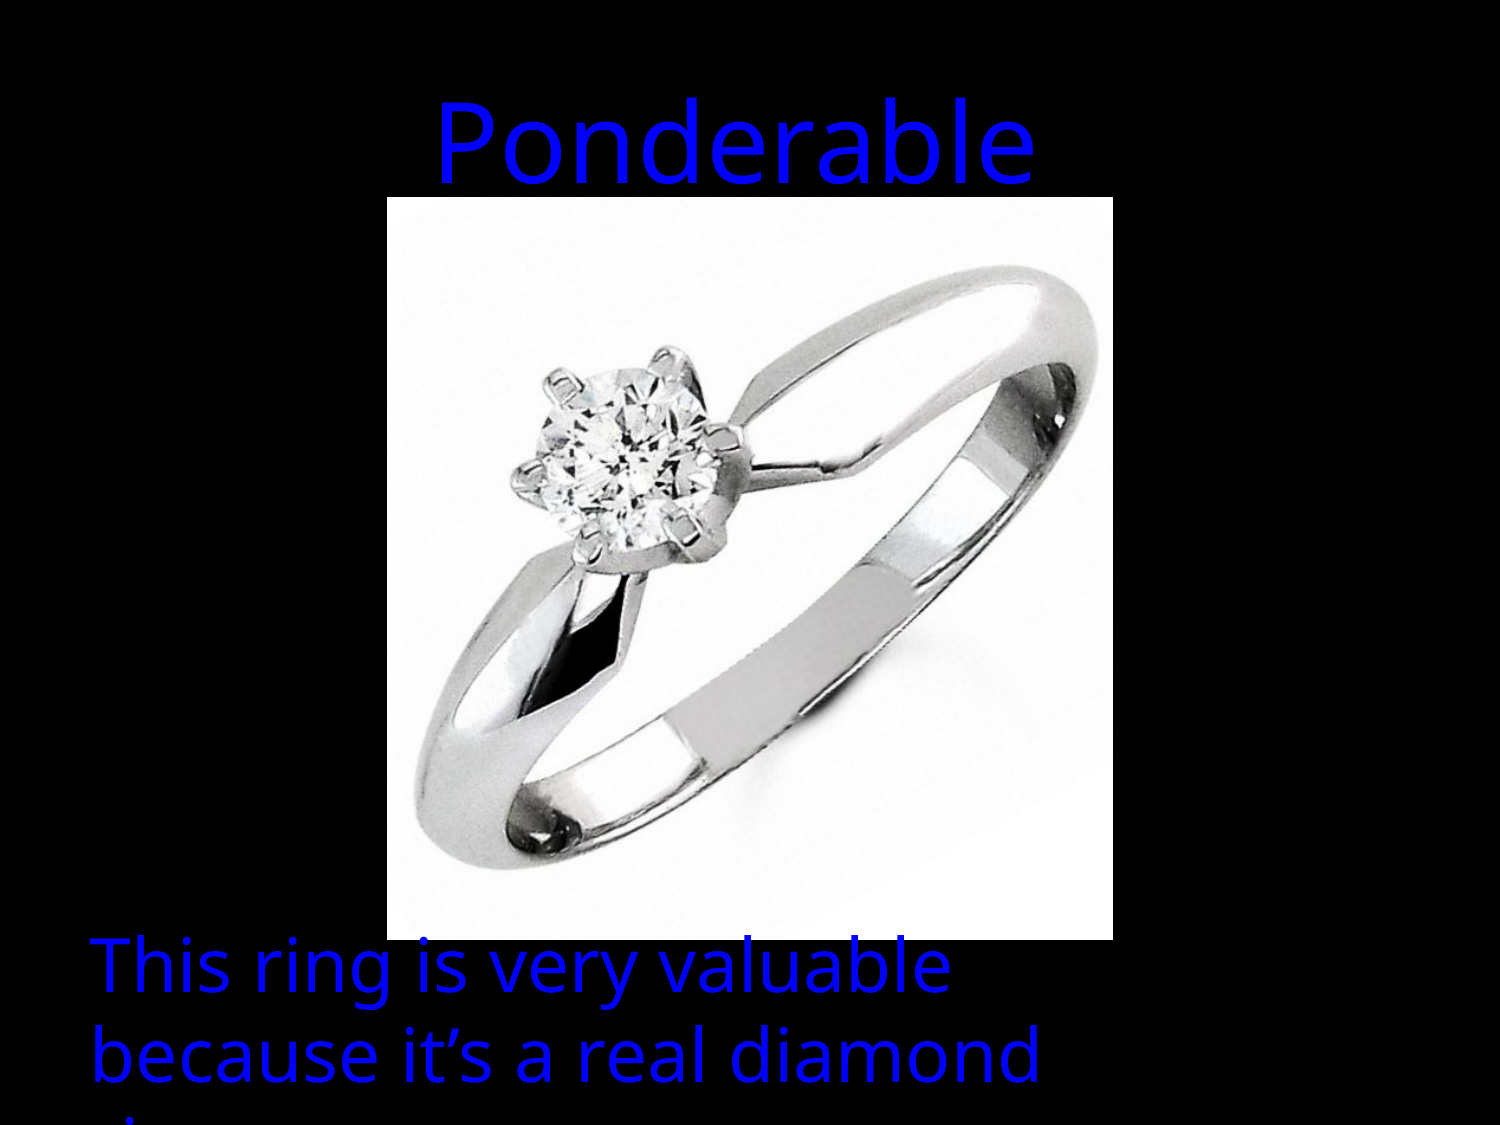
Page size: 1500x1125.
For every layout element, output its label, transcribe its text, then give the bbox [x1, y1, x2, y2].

text_box This ring is very valuable because it’s a real diamond ring [75, 948, 1177, 1125]
title Ponderable [75, 45, 1425, 196]
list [74, 197, 1426, 941]
